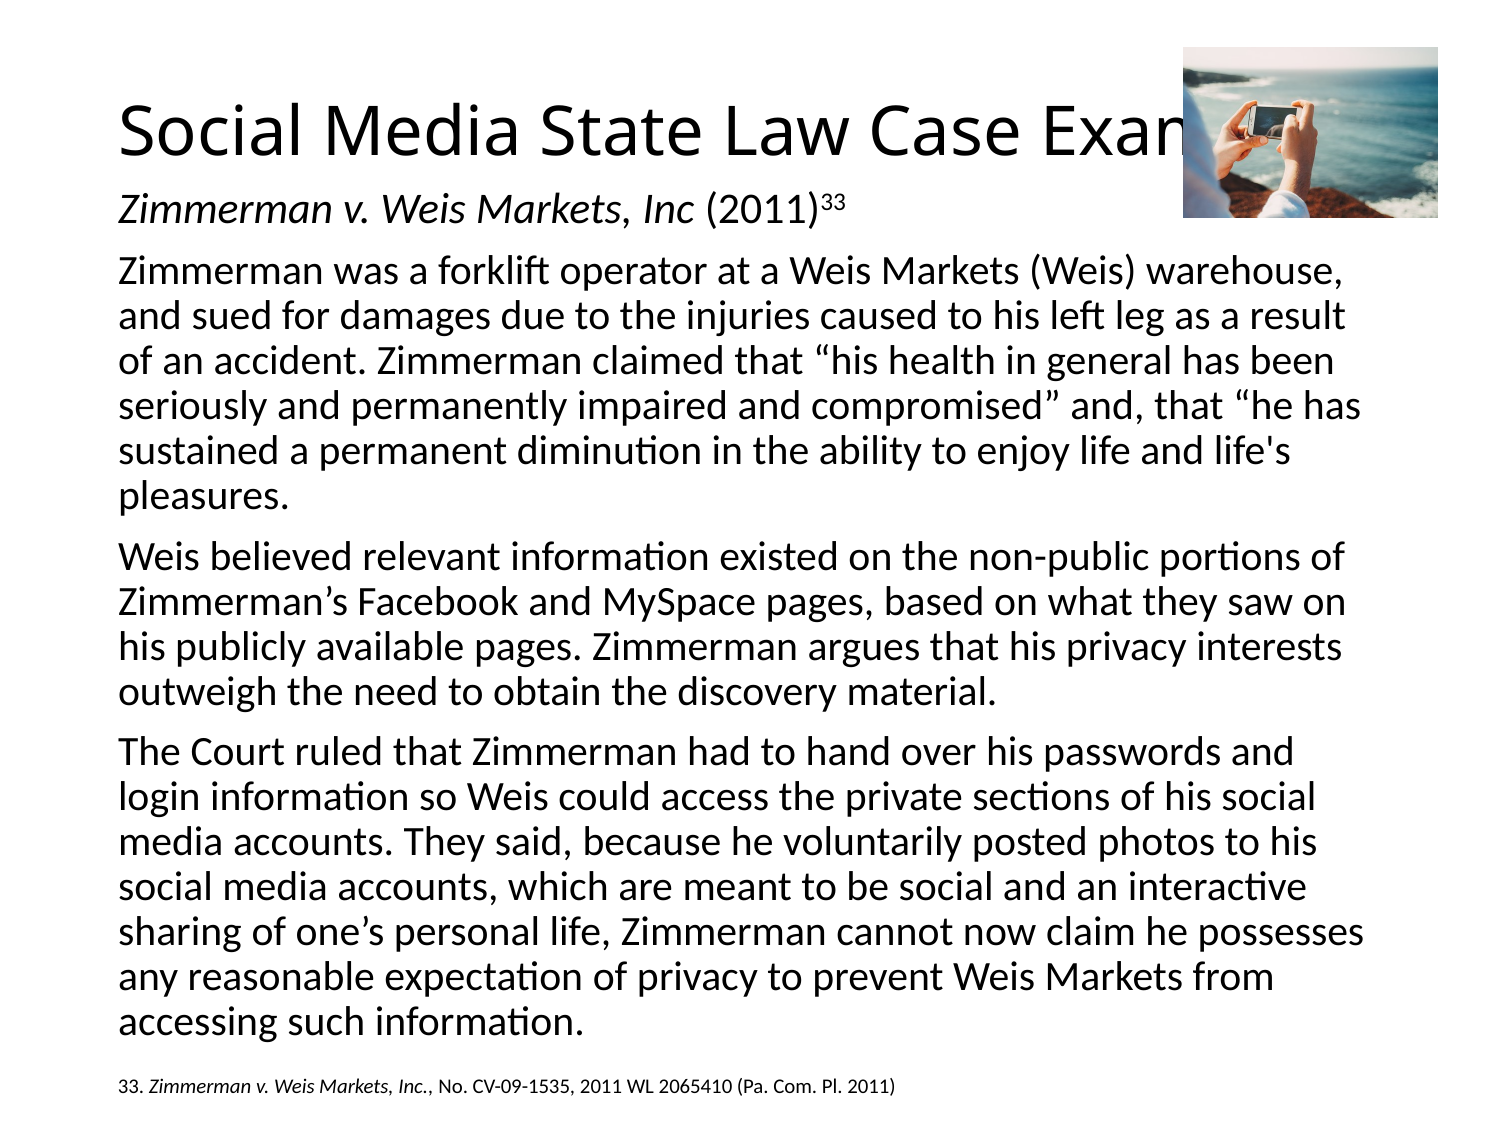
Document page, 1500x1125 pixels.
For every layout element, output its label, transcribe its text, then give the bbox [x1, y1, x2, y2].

picture [1183, 47, 1438, 218]
list Zimmerman v. Weis Markets, Inc (2011)33 Zimmerman was a forklift operator at a Weis Markets (Weis) warehouse, and sued for damages due to the injuries caused to his left leg as a result of an accident. Zimmerman claimed that “his health in general has been seriously and permanently impaired and compromised” and, that “he has sustained a permanent diminution in the ability to enjoy life and life's pleasures. Weis believed relevant information existed on the non-public portions of Zimmerman’s Facebook and MySpace pages, based on what they saw on his publicly available pages. Zimmerman argues that his privacy interests outweigh the need to obtain the discovery material. The Court ruled that Zimmerman had to hand over his passwords and login information so Weis could access the private sections of his social media accounts. They said, because he voluntarily posted photos to his social media accounts, which are meant to be social and an interactive sharing of one’s personal life, Zimmerman cannot now claim he possesses any reasonable expectation of privacy to prevent Weis Markets from accessing such information. [102, 177, 1398, 892]
text_box 33. Zimmerman v. Weis Markets, Inc., No. CV-09-1535, 2011 WL 2065410 (Pa. Com. Pl. 2011) [103, 1065, 1438, 1125]
title Social Media State Law Case Example [102, 23, 1398, 177]
